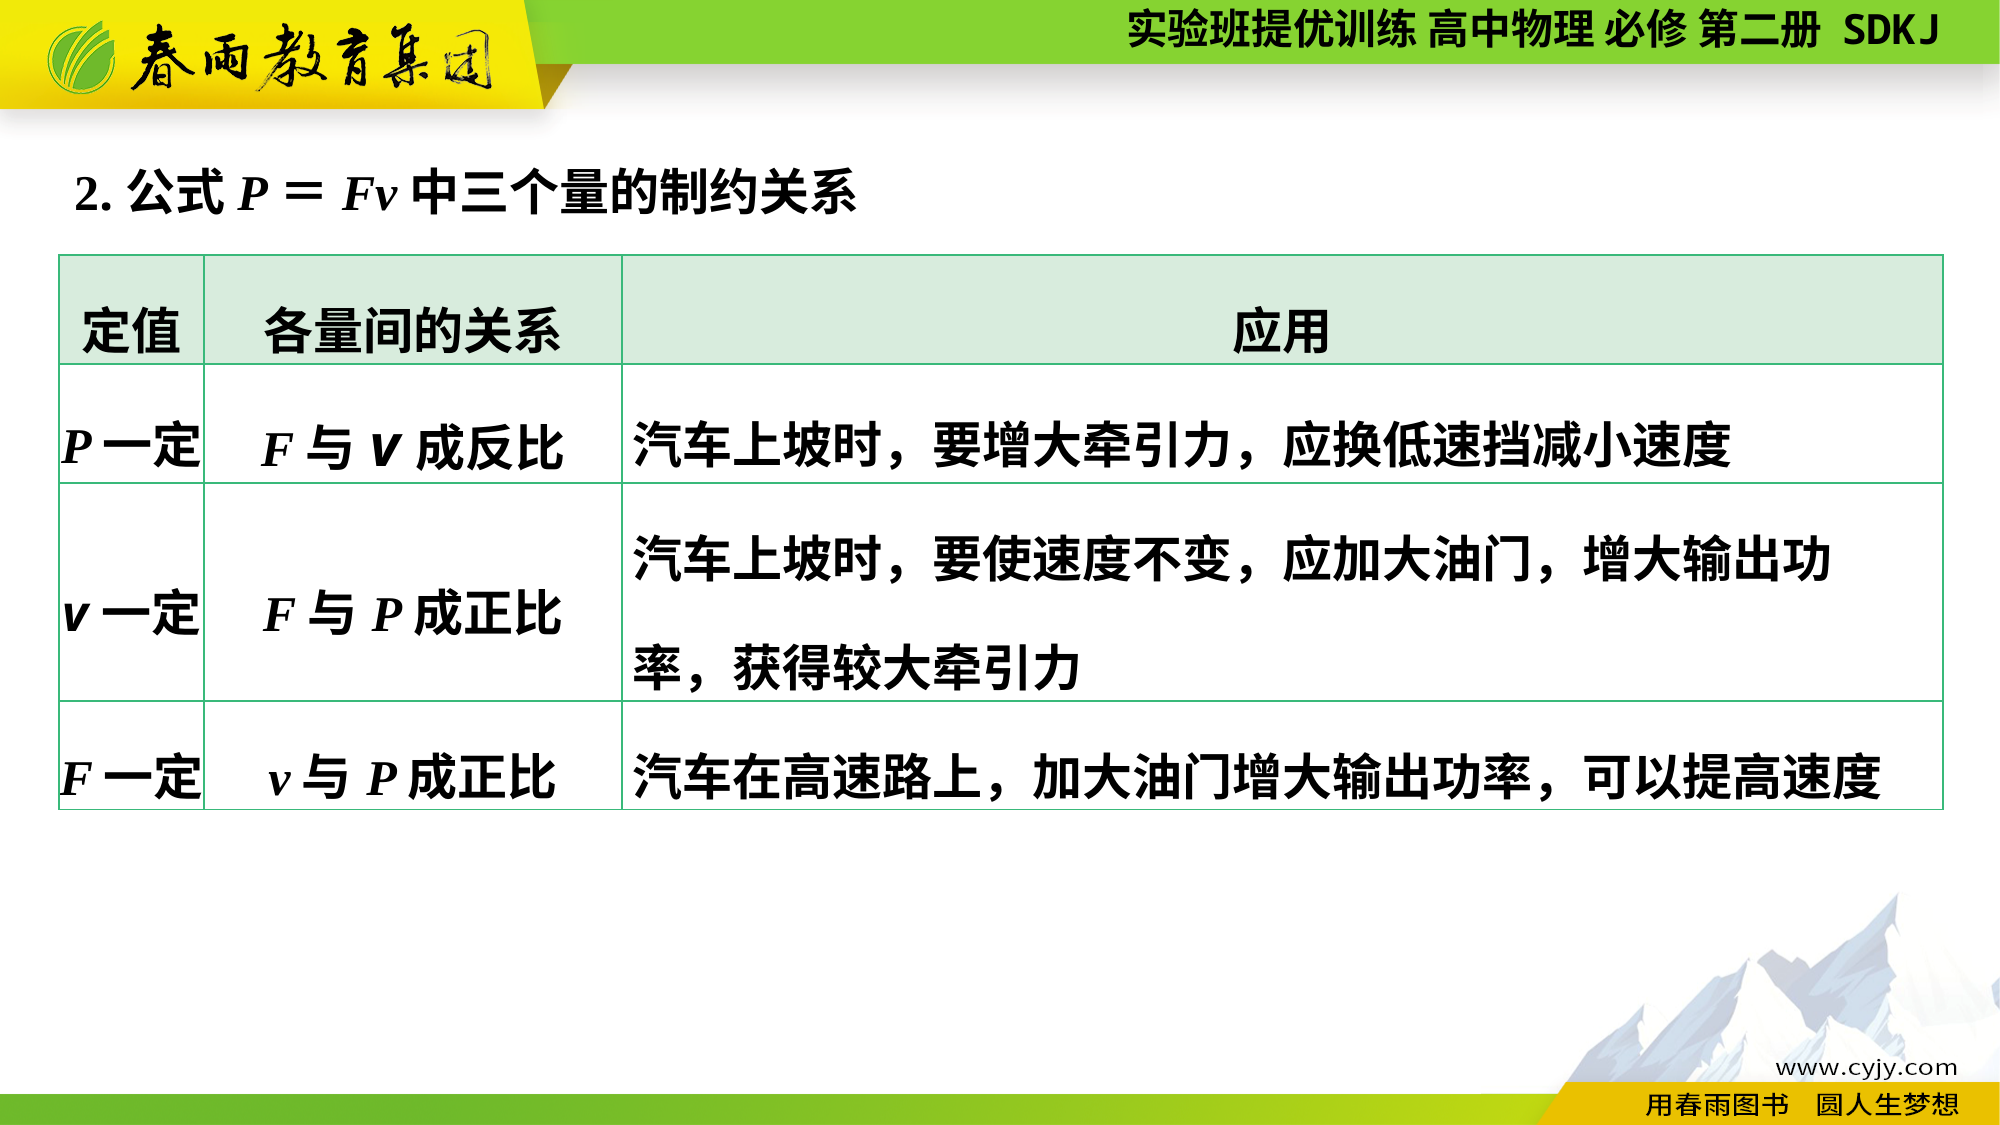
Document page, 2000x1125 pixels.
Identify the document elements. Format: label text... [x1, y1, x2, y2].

table_cell v与P成正比 [205, 702, 621, 809]
table_cell F与v成反比 [205, 365, 621, 482]
picture [0, 0, 2000, 1125]
table_header 应用 [623, 256, 1942, 363]
table_cell 汽车在高速路上，加大油门增大输出功率，可以提高速度 [623, 702, 1942, 809]
table_cell v一定 [60, 484, 203, 700]
table_header 各量间的关系 [205, 256, 621, 363]
table_cell F一定 [60, 702, 203, 809]
table_cell 汽车上坡时，要使速度不变，应加大油门，增大输出功率，获得较大牵引力 [623, 484, 1942, 700]
list 2.公式P＝Fv中三个量的制约关系 [59, 122, 1944, 217]
table_header 定值 [60, 256, 203, 363]
table_cell F与P成正比 [205, 484, 621, 700]
table_cell 汽车上坡时，要增大牵引力，应换低速挡减小速度 [623, 365, 1942, 482]
table_cell P一定 [60, 365, 203, 482]
